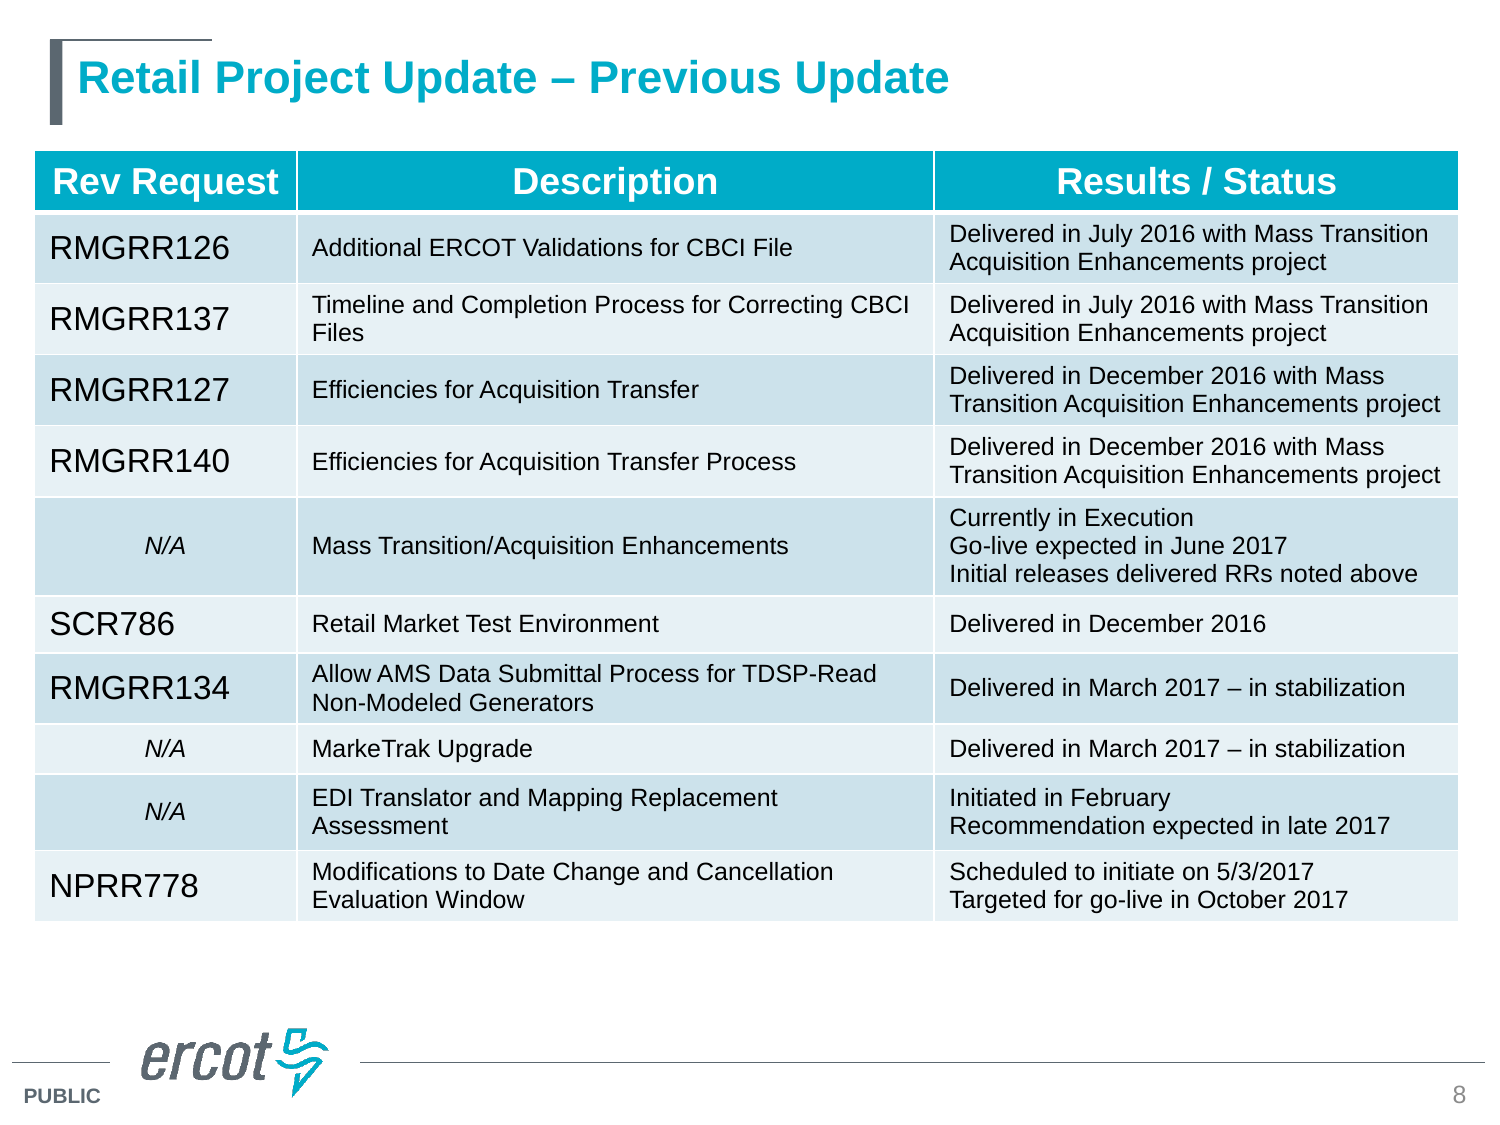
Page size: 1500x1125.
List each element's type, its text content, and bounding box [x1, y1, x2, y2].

table_cell RMGRR127 [35, 355, 296, 425]
table_cell SCR786 [35, 597, 296, 652]
table_cell RMGRR134 [35, 654, 296, 723]
table_cell Retail Market Test Environment [298, 597, 933, 652]
table_cell Delivered in March 2017 – in stabilization [935, 654, 1458, 723]
table_cell Additional ERCOT Validations for CBCI File [298, 215, 933, 283]
table_cell N/A [35, 775, 296, 850]
table_cell NPRR778 [35, 851, 296, 921]
table_cell Delivered in December 2016 [935, 597, 1458, 652]
table_cell Modifications to Date Change and Cancellation Evaluation Window [298, 851, 933, 921]
table_cell RMGRR137 [35, 284, 296, 354]
table_cell N/A [35, 725, 296, 773]
table_cell MarkeTrak Upgrade [298, 725, 933, 773]
table_header Results / Status [935, 151, 1458, 210]
table_cell N/A [35, 498, 296, 595]
table_cell Delivered in December 2016 with Mass Transition Acquisition Enhancements project [935, 426, 1458, 496]
table_cell Timeline and Completion Process for Correcting CBCI Files [298, 284, 933, 354]
table_cell RMGRR126 [35, 215, 296, 283]
table_cell Scheduled to initiate on 5/3/2017 Targeted for go-live in October 2017 [935, 851, 1458, 921]
table_cell Mass Transition/Acquisition Enhancements [298, 498, 933, 595]
table_header Description [298, 151, 933, 210]
table_cell Delivered in December 2016 with Mass Transition Acquisition Enhancements project [935, 355, 1458, 425]
table_cell Delivered in July 2016 with Mass Transition Acquisition Enhancements project [935, 215, 1458, 283]
table_cell Initiated in February Recommendation expected in late 2017 [935, 775, 1458, 850]
table_cell RMGRR140 [35, 426, 296, 496]
table_cell Efficiencies for Acquisition Transfer Process [298, 426, 933, 496]
table_cell Currently in Execution Go-live expected in June 2017 Initial releases delivered RRs noted above [935, 498, 1458, 595]
table_cell Allow AMS Data Submittal Process for TDSP-Read Non-Modeled Generators [298, 654, 933, 723]
table_cell Efficiencies for Acquisition Transfer [298, 355, 933, 425]
title Retail Project Update – Previous Update [62, 39, 1350, 127]
table_cell EDI Translator and Mapping Replacement Assessment [298, 775, 933, 850]
table_cell Delivered in March 2017 – in stabilization [935, 725, 1458, 773]
table_header Rev Request [35, 151, 296, 210]
slide_number 8 [1437, 1076, 1475, 1112]
picture [137, 1024, 332, 1100]
table_cell Delivered in July 2016 with Mass Transition Acquisition Enhancements project [935, 284, 1458, 354]
